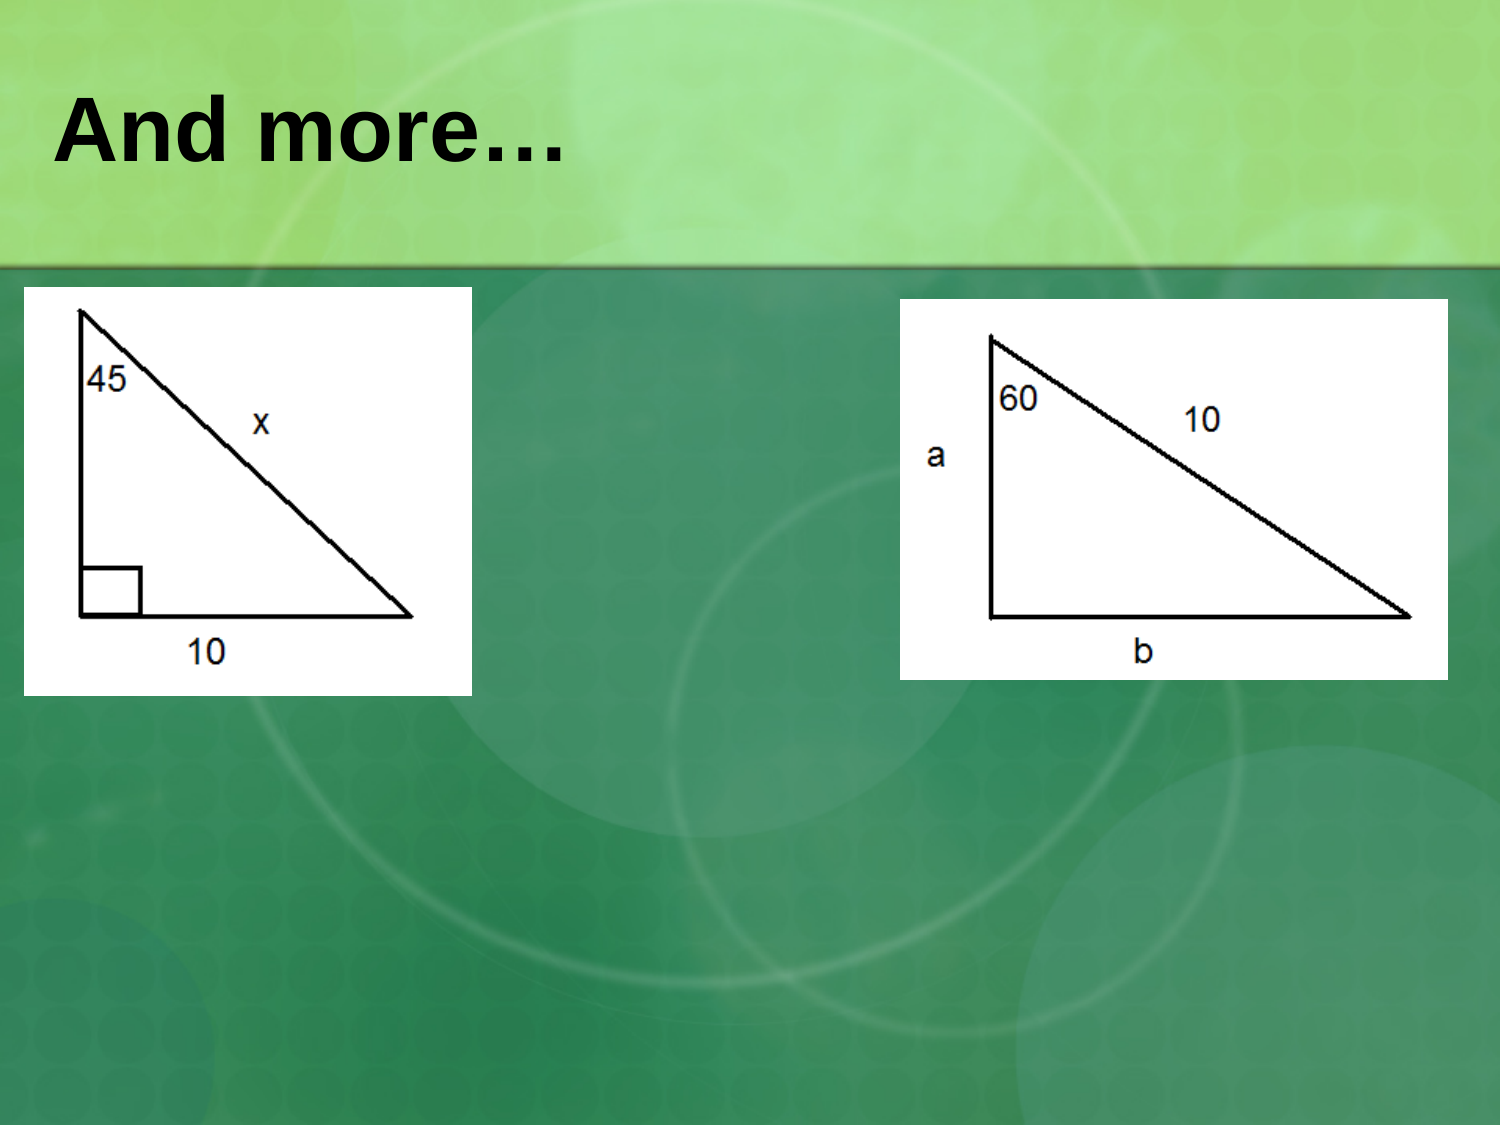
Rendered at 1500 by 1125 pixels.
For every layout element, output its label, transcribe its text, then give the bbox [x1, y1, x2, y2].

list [24, 287, 472, 696]
picture [0, 0, 1500, 1125]
title And more… [37, 24, 1463, 226]
